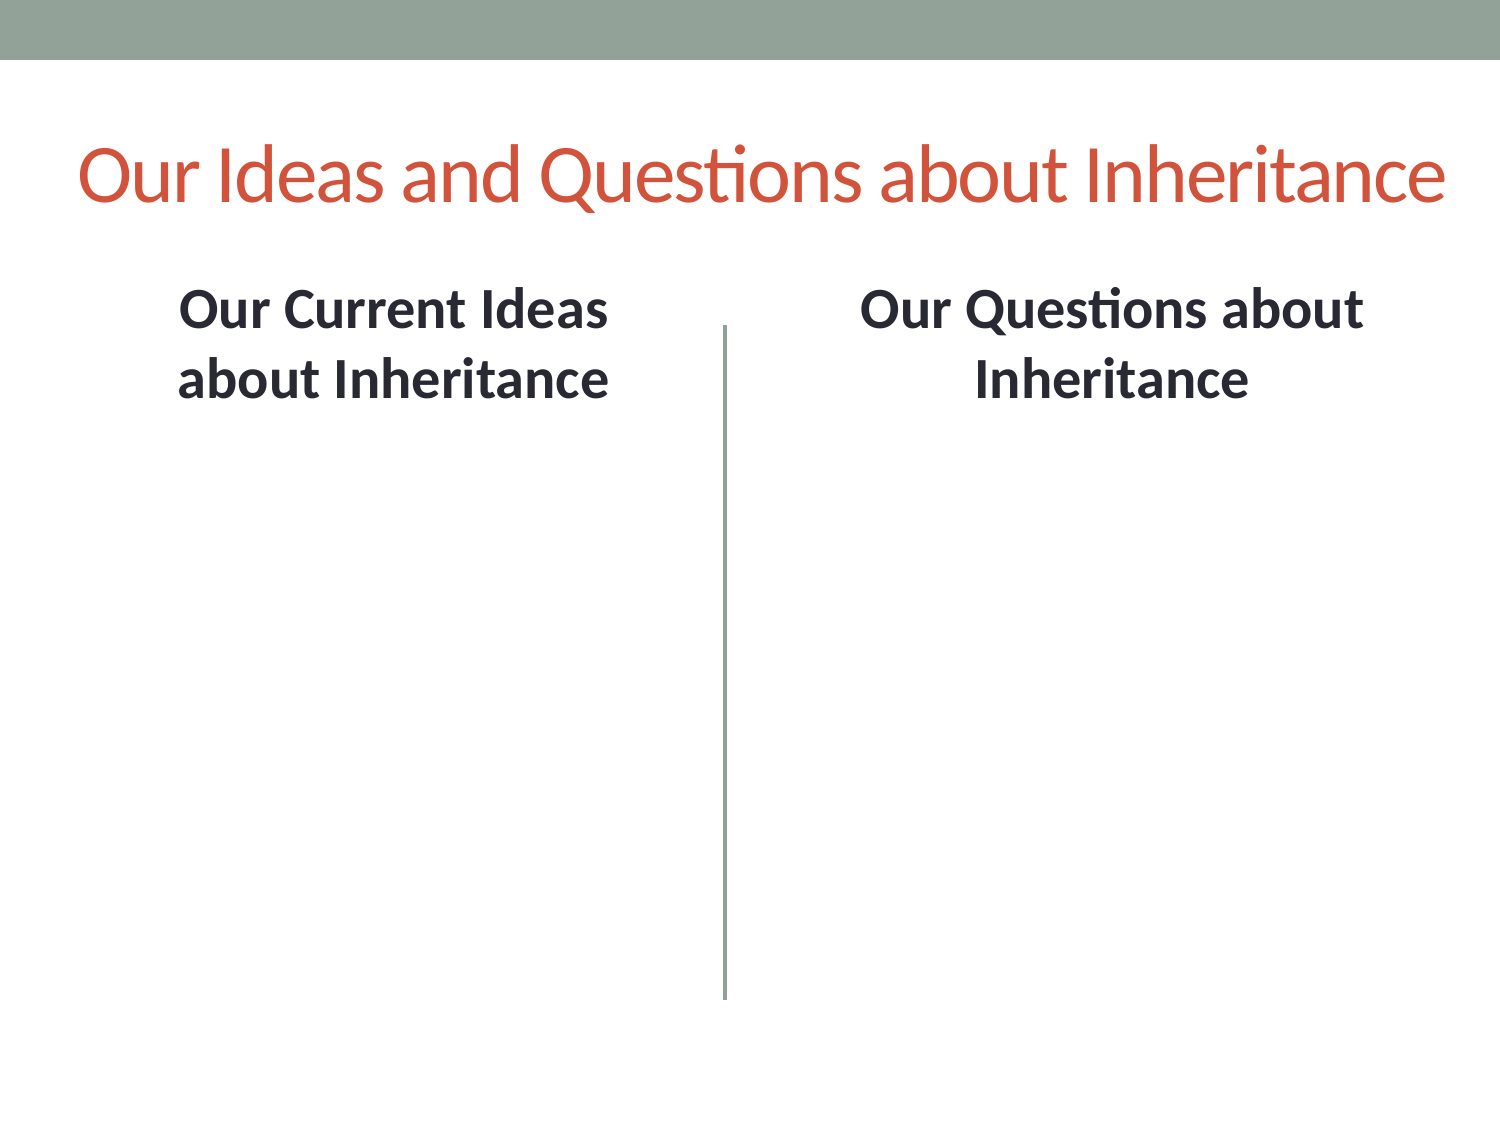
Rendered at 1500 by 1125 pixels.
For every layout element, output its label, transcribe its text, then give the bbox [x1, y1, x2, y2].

list Our Current Ideas about Inheritance [87, 262, 700, 500]
title Our Ideas and Questions about Inheritance [62, 87, 1500, 250]
text_box Our Questions about Inheritance [774, 262, 1450, 463]
